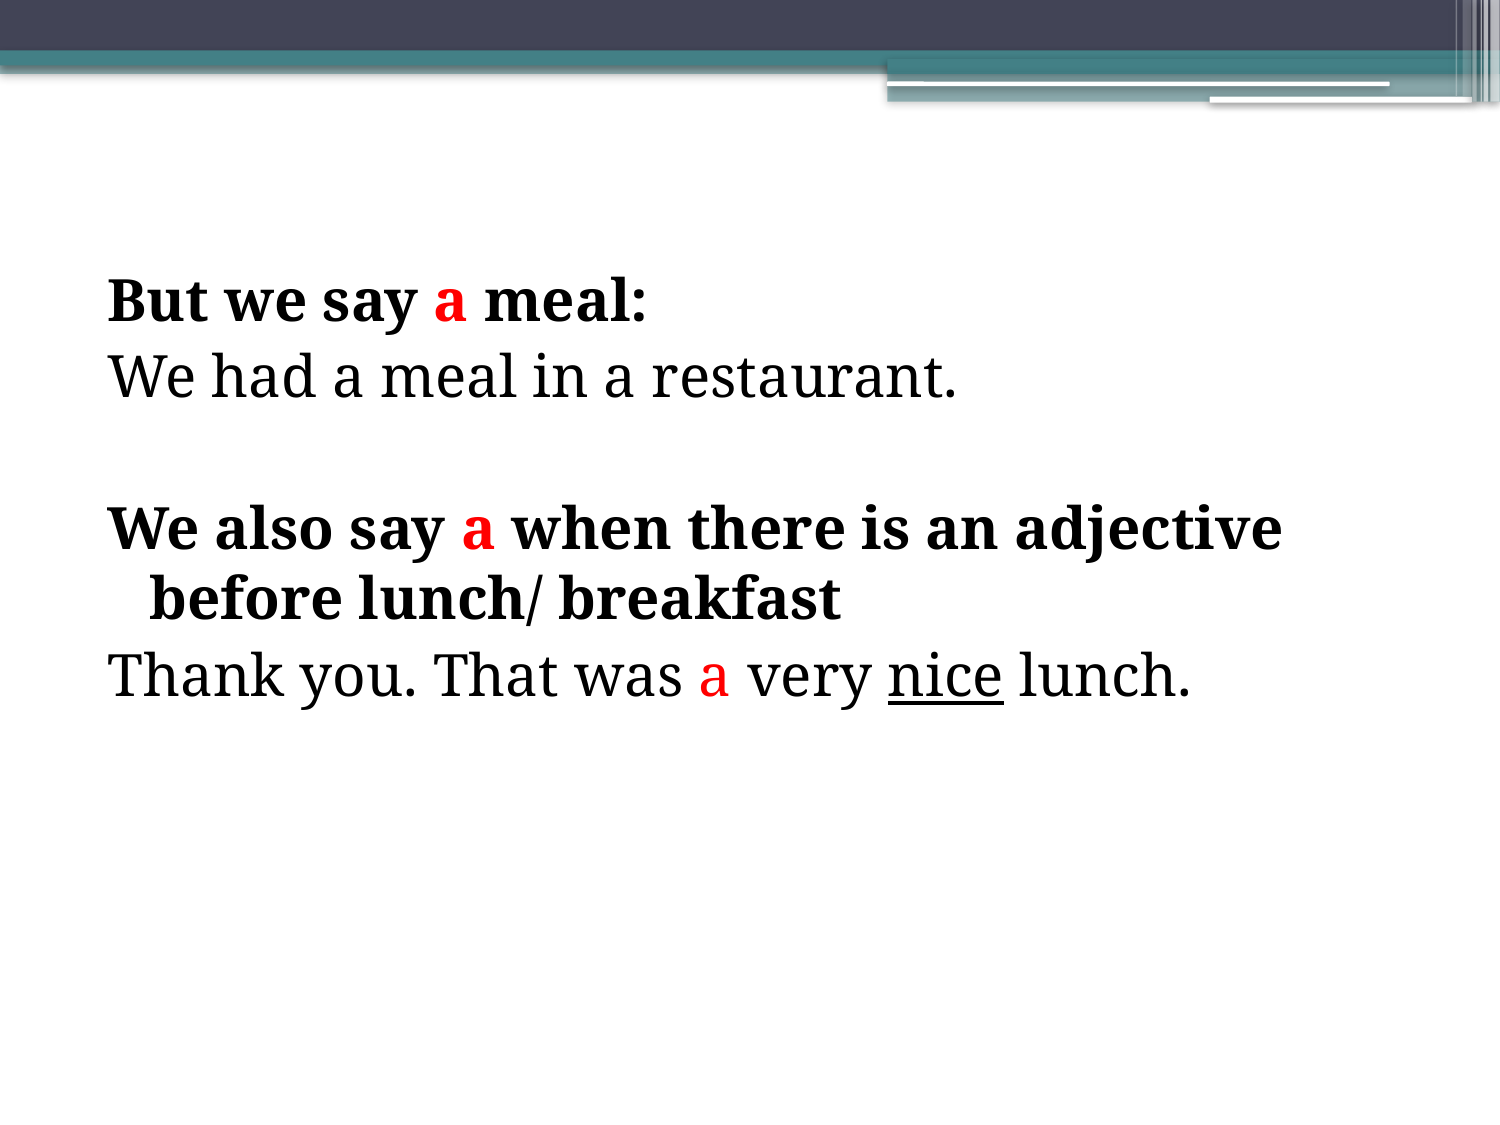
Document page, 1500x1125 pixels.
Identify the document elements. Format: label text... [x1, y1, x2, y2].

list But we say a meal: We had a meal in a restaurant. We also say a when there is an adjective before lunch/ breakfast Thank you. That was a very nice lunch. [75, 255, 1425, 1079]
